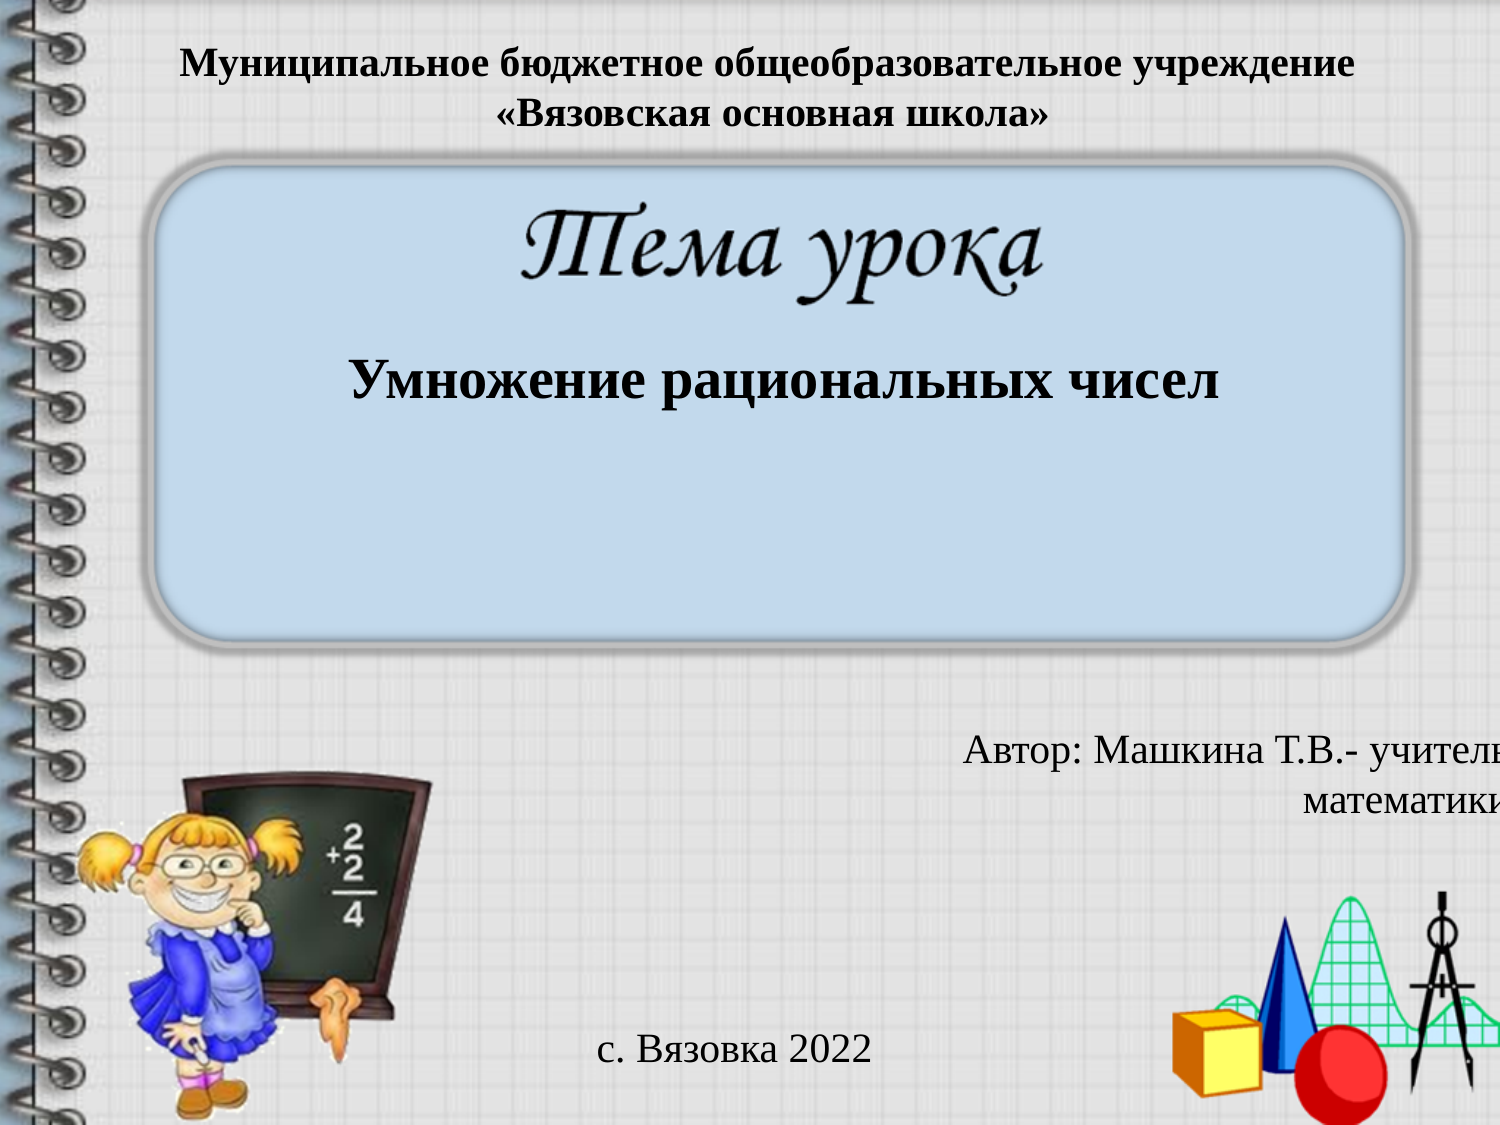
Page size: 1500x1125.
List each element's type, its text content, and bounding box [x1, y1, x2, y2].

text_box Умножение рациональных чисел [277, 332, 1291, 418]
text_box Муниципальное бюджетное общеобразовательное учреждение «Вязовская основная школа» [123, 26, 1423, 142]
text_box Автор: Машкина Т.В.- учитель математики [859, 714, 1500, 830]
text_box с. Вязовка 2022 [509, 1013, 961, 1079]
picture [0, 0, 1500, 1125]
